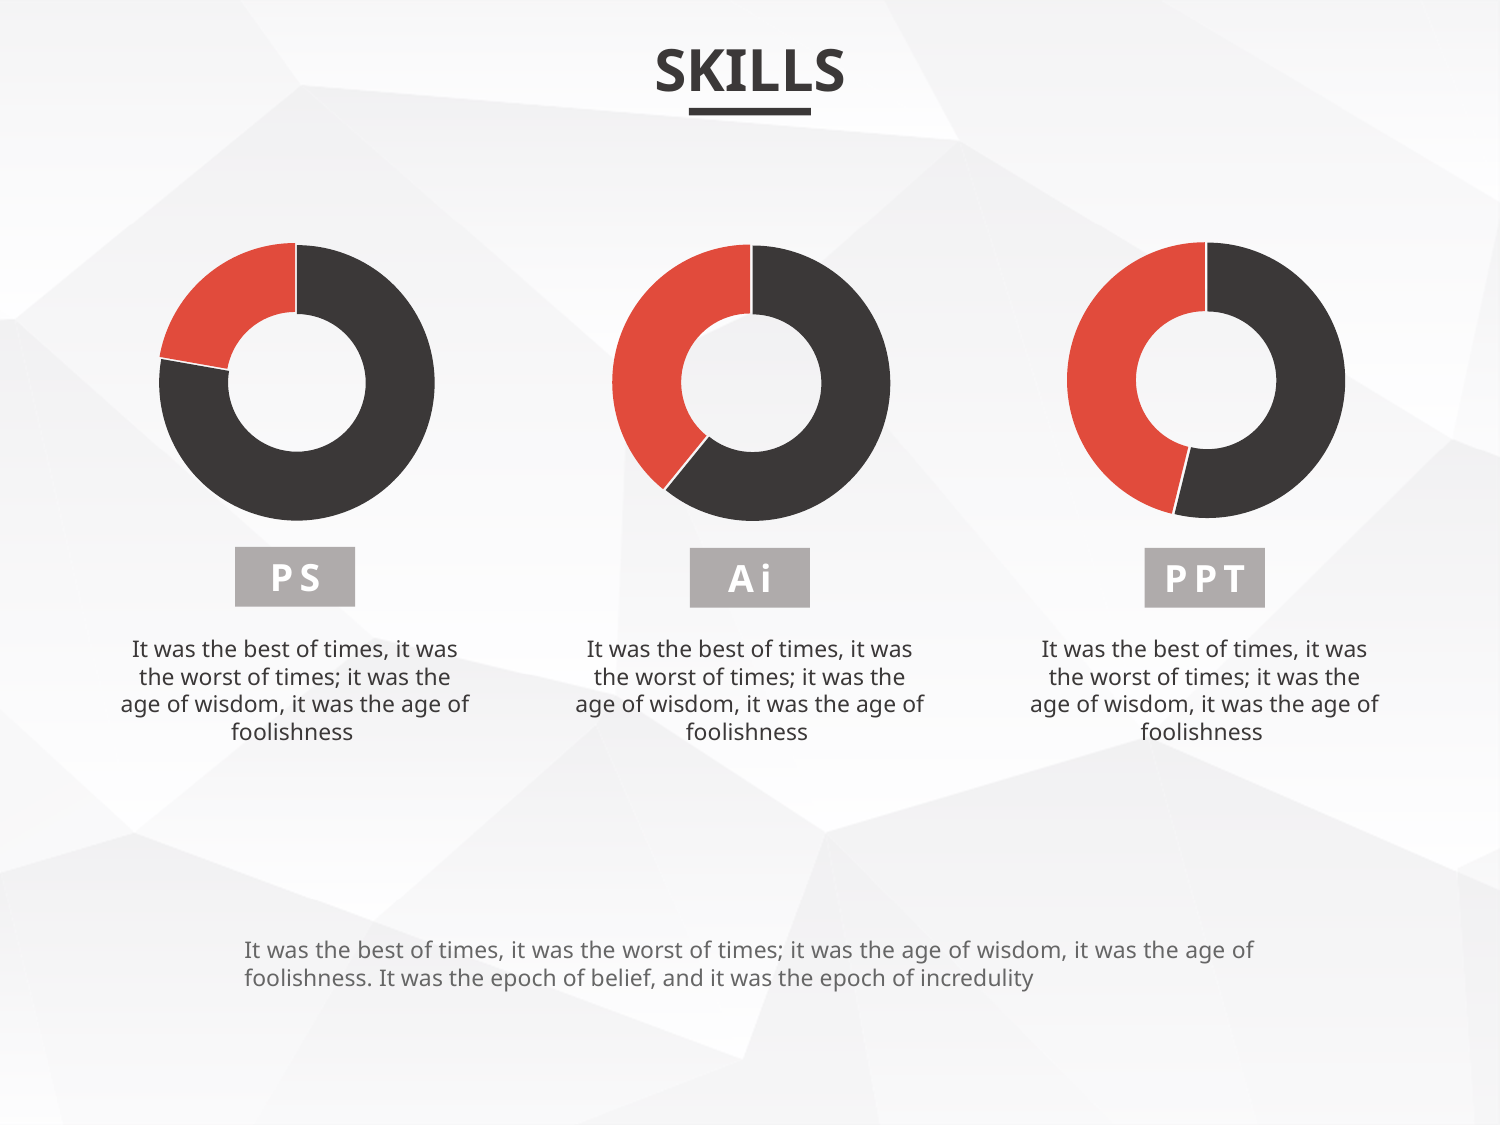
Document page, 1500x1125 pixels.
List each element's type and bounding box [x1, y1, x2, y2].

text_box [75, 233, 1425, 1000]
picture [0, 0, 1500, 1125]
text_box [505, 25, 995, 116]
